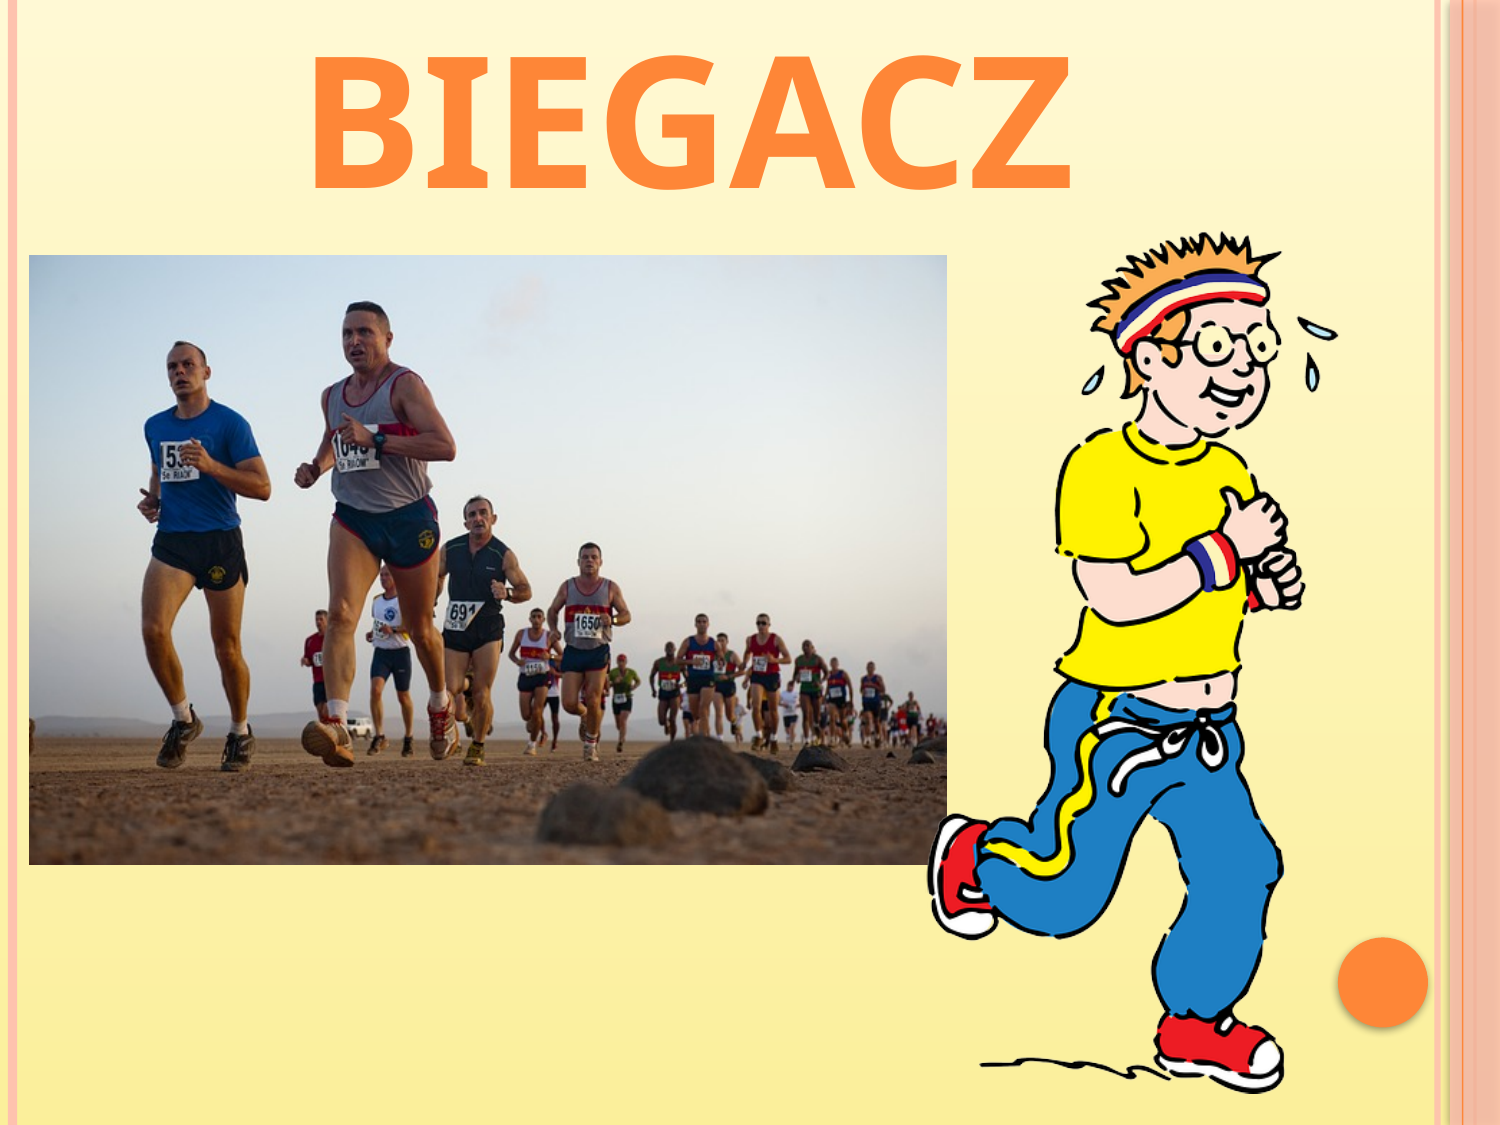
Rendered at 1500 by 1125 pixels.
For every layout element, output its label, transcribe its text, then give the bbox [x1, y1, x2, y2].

title BIEGACZ [75, 45, 1300, 233]
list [28, 254, 911, 865]
picture [917, 231, 1350, 1095]
